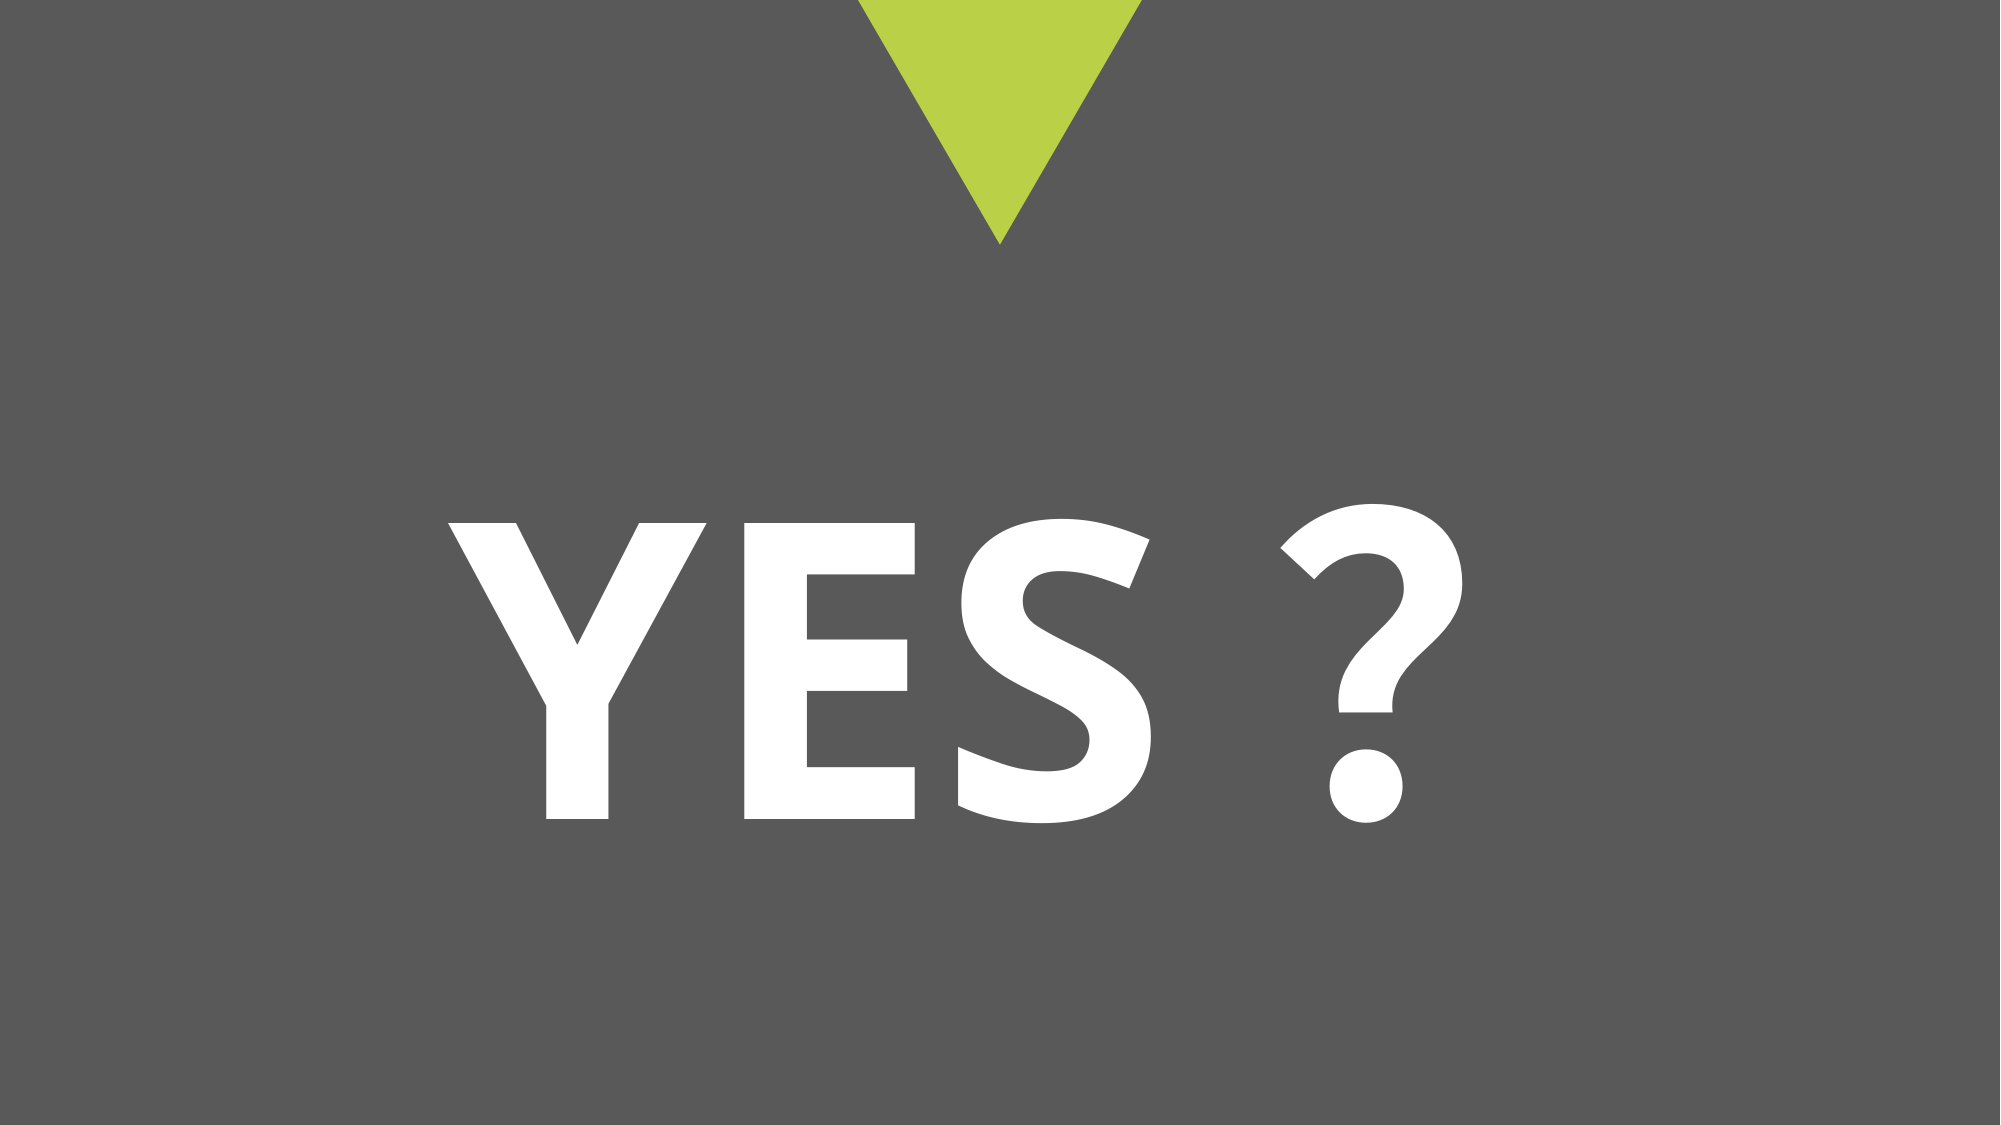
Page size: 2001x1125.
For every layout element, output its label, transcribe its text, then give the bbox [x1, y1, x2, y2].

text_box YES？ [203, 576, 1929, 794]
text_box [856, 0, 1144, 247]
